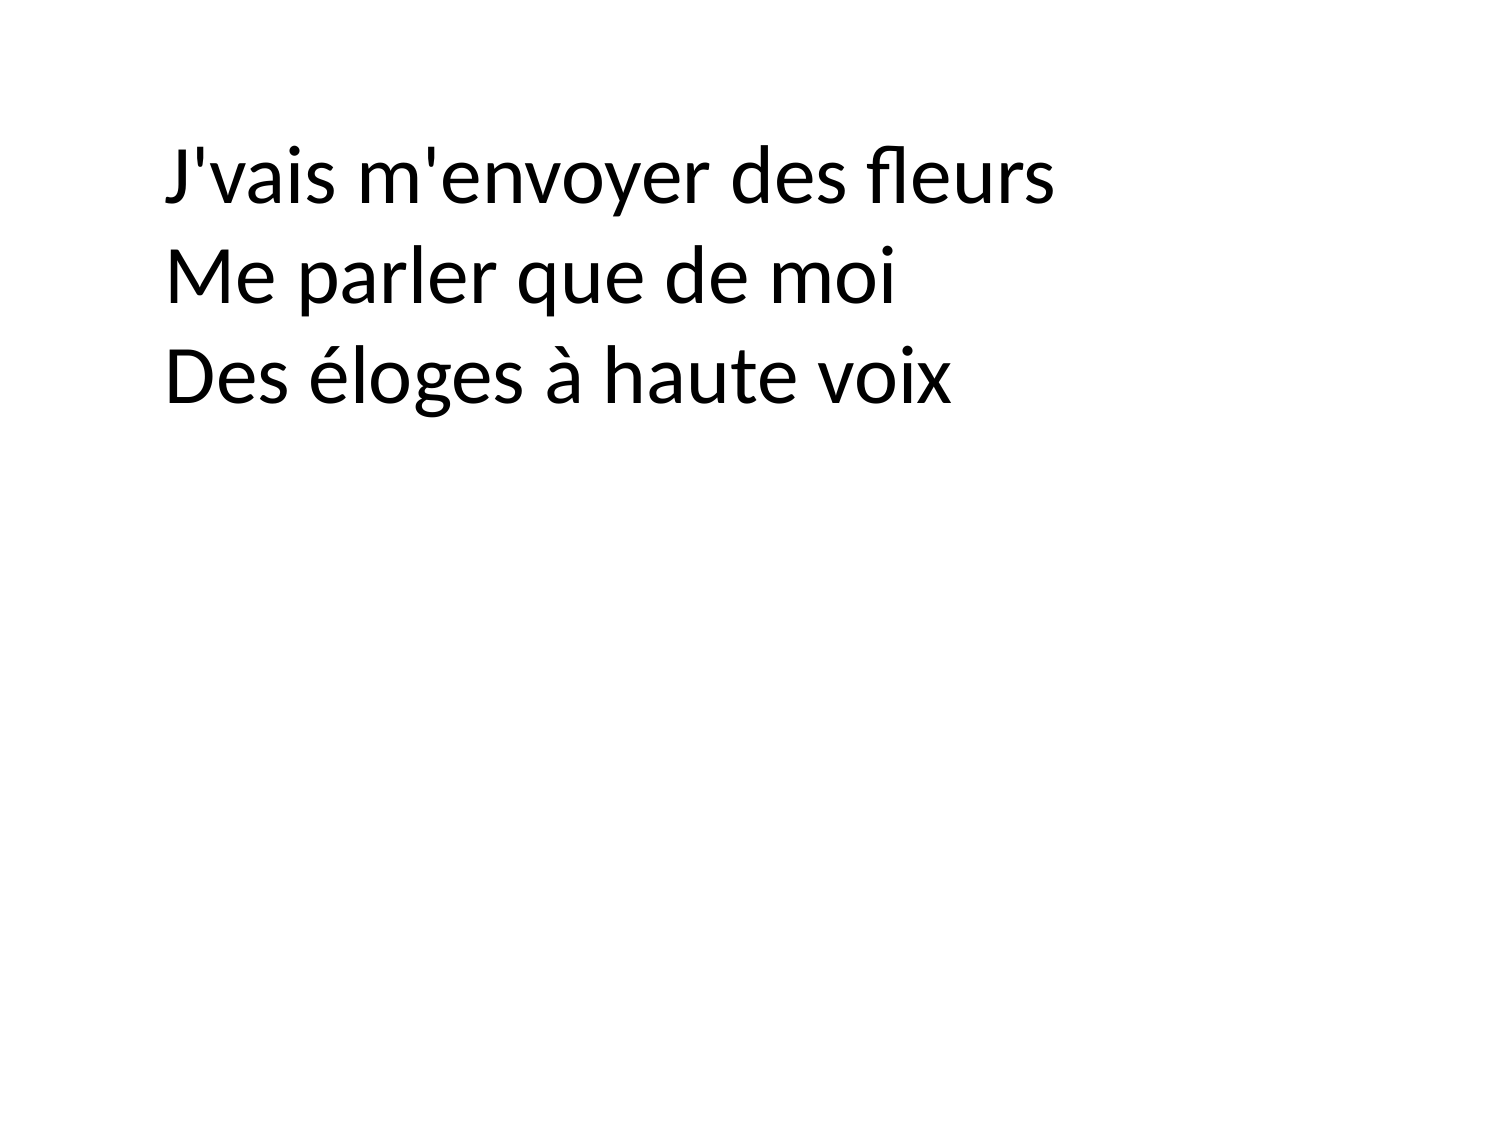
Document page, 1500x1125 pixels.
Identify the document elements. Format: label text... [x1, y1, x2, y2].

text_box J'vais m'envoyer des fleurs Me parler que de moi Des éloges à haute voix [149, 112, 1500, 528]
